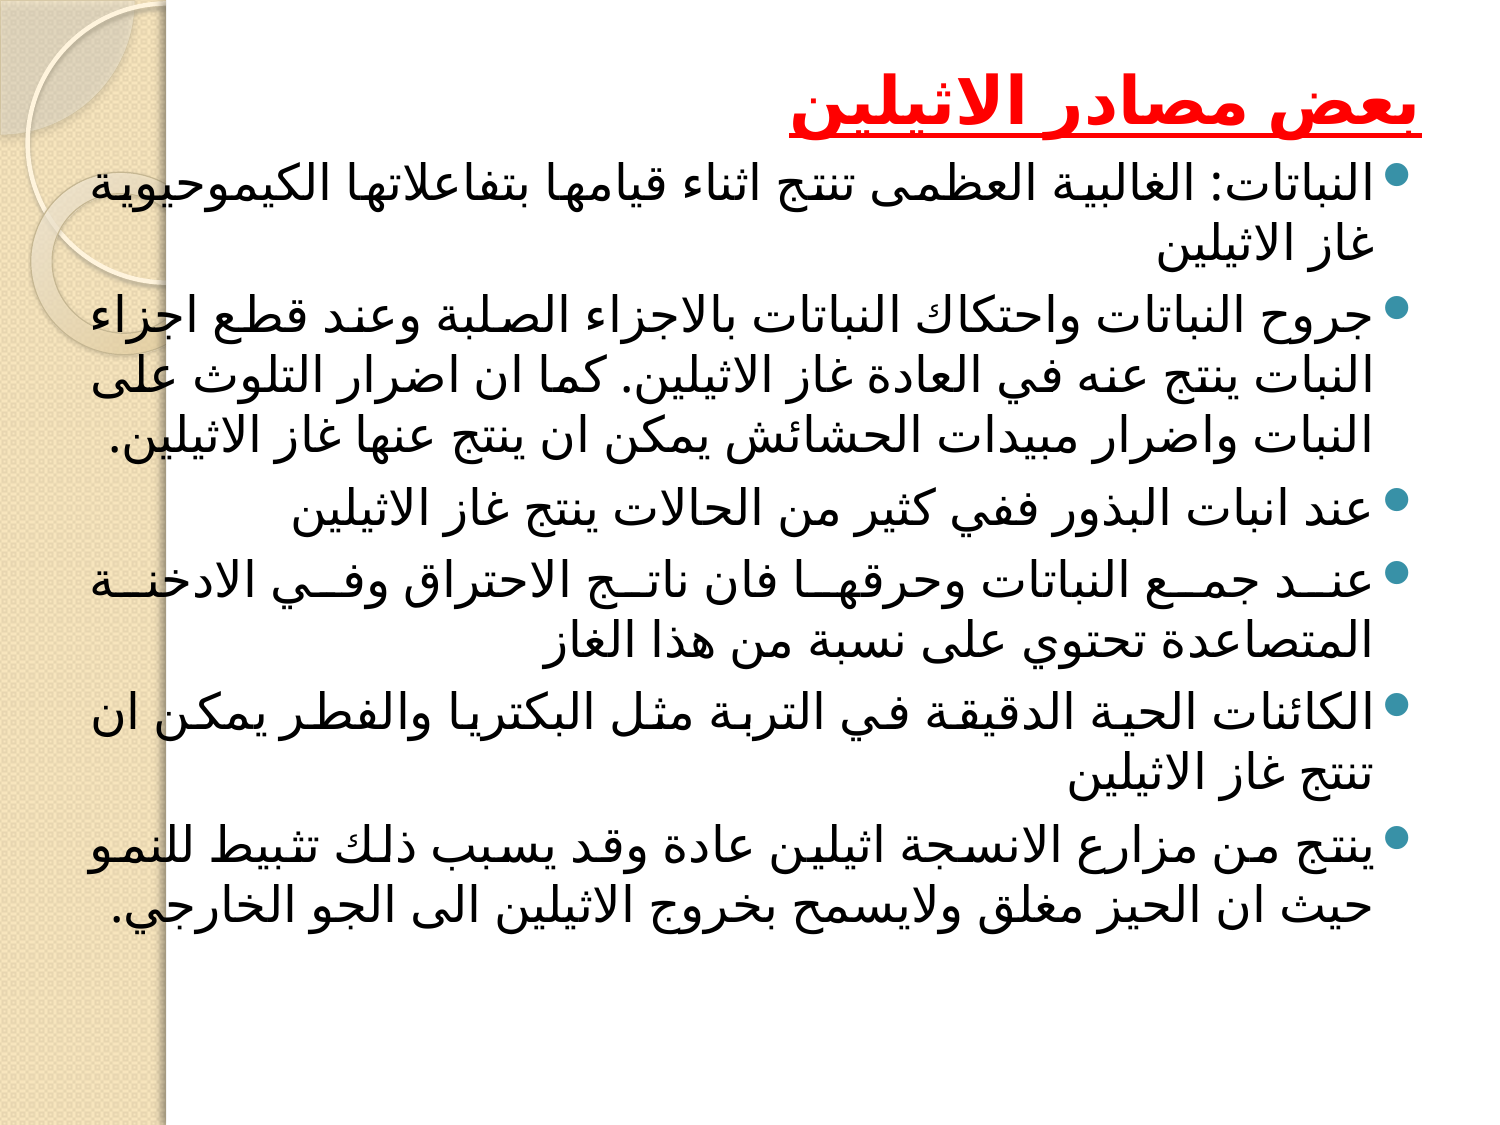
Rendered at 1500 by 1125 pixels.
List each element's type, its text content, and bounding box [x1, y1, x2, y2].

list بعض مصادر الاثيلين النباتات: الغالبية العظمى تنتج اثناء قيامها بتفاعلاتها الكيموحيوية غاز الاثيلين جروح النباتات واحتكاك النباتات بالاجزاء الصلبة وعند قطع اجزاء النبات ينتج عنه في العادة غاز الاثيلين. كما ان اضرار التلوث على النبات واضرار مبيدات الحشائش يمكن ان ينتج عنها غاز الاثيلين. عند انبات البذور ففي كثير من الحالات ينتج غاز الاثيلين عند جمع النباتات وحرقها فان ناتج الاحتراق وفي الادخنة المتصاعدة تحتوي على نسبة من هذا الغاز الكائنات الحية الدقيقة في التربة مثل البكتريا والفطر يمكن ان تنتج غاز الاثيلين ينتج من مزارع الانسجة اثيلين عادة وقد يسبب ذلك تثبيط للنمو حيث ان الحيز مغلق ولايسمح بخروج الاثيلين الى الجو الخارجي. [75, 50, 1450, 1005]
